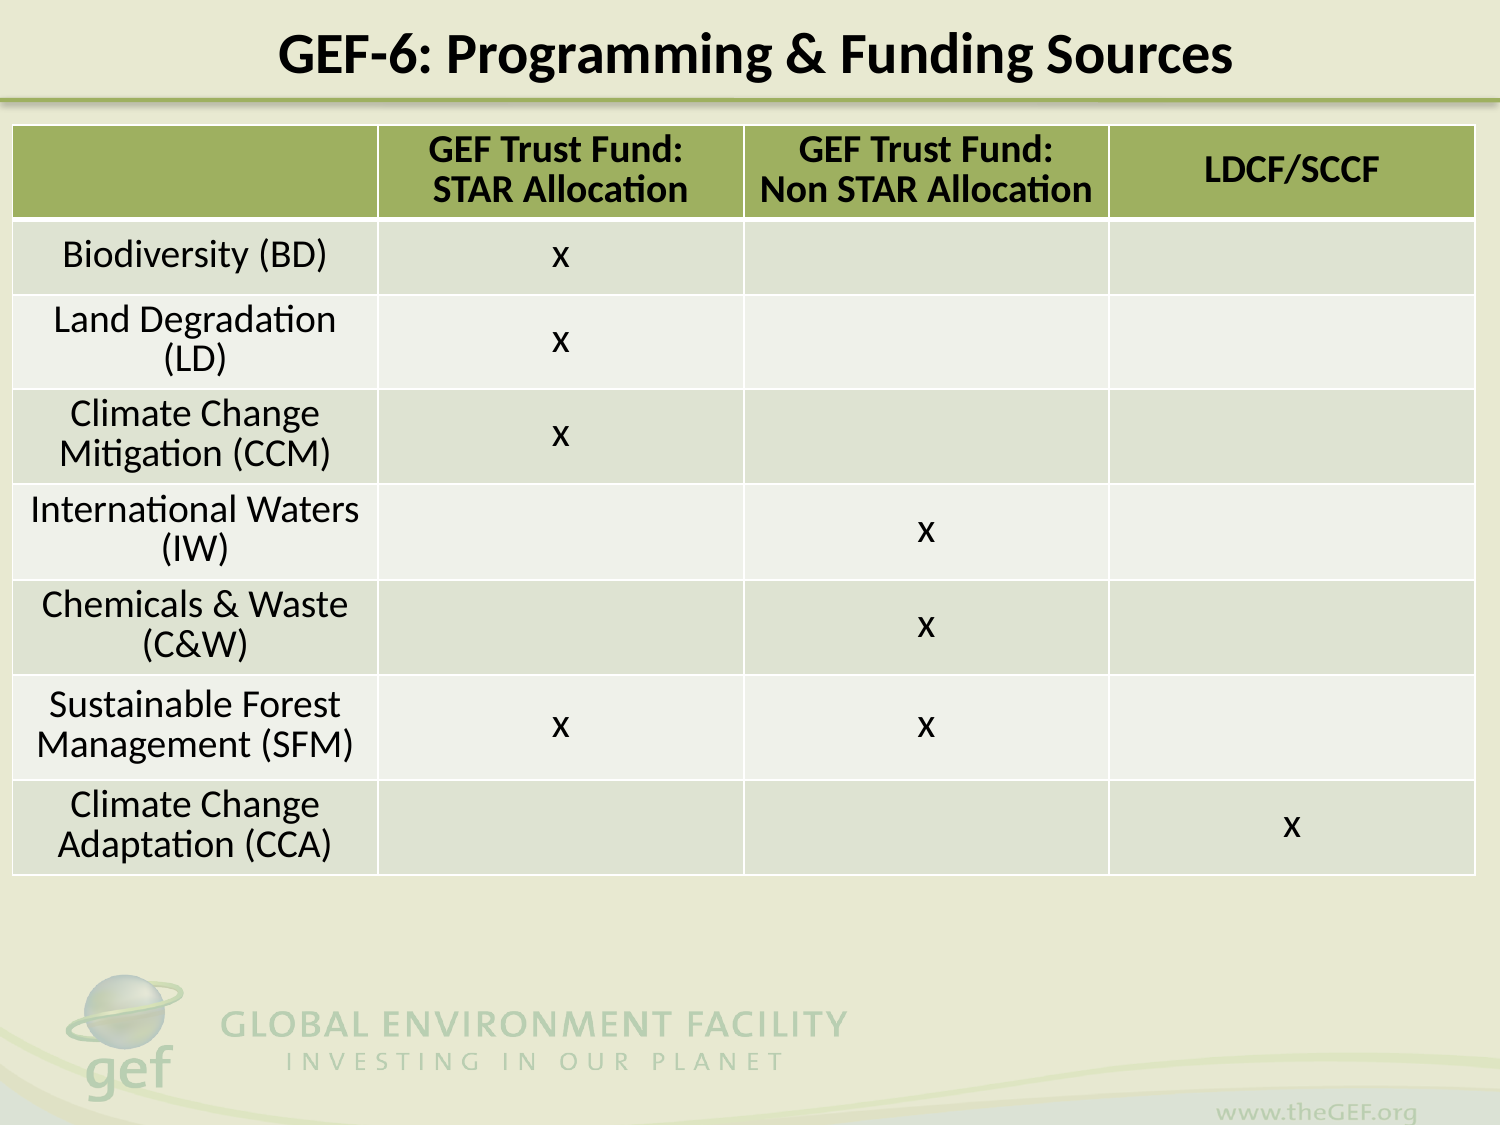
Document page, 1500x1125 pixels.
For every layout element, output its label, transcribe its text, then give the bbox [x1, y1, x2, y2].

table_cell Chemicals & Waste (C&W) [13, 581, 377, 674]
table_header [13, 126, 377, 217]
table_cell x [379, 296, 743, 388]
table_cell x [379, 222, 743, 294]
table_cell [379, 581, 743, 674]
table_cell [1110, 581, 1474, 674]
table_cell Climate Change Adaptation (CCA) [13, 781, 377, 874]
table_cell [1110, 222, 1474, 294]
table_cell [1110, 390, 1474, 483]
table_header GEF Trust Fund: STAR Allocation [379, 126, 743, 217]
table_cell [1110, 485, 1474, 579]
table_cell x [745, 676, 1108, 779]
table_header LDCF/SCCF [1110, 126, 1474, 217]
table_cell x [379, 676, 743, 779]
table_cell [745, 222, 1108, 294]
table_cell x [745, 581, 1108, 674]
table_cell [1110, 676, 1474, 779]
table_cell [745, 781, 1108, 874]
table_cell [379, 781, 743, 874]
table_cell Climate Change Mitigation (CCM) [13, 390, 377, 483]
table_cell x [1110, 781, 1474, 874]
picture [0, 949, 1500, 1125]
table_cell Land Degradation (LD) [13, 296, 377, 388]
table_cell Sustainable Forest Management (SFM) [13, 676, 377, 779]
table_cell [745, 296, 1108, 388]
table_cell x [379, 390, 743, 483]
table_cell x [745, 485, 1108, 579]
text_box GEF-6: Programming & Funding Sources [162, 0, 1350, 96]
table_header GEF Trust Fund: Non STAR Allocation [745, 126, 1108, 217]
table_cell [745, 390, 1108, 483]
table_cell [379, 485, 743, 579]
table_cell International Waters (IW) [13, 485, 377, 579]
table_cell [1110, 296, 1474, 388]
table_cell Biodiversity (BD) [13, 222, 377, 294]
